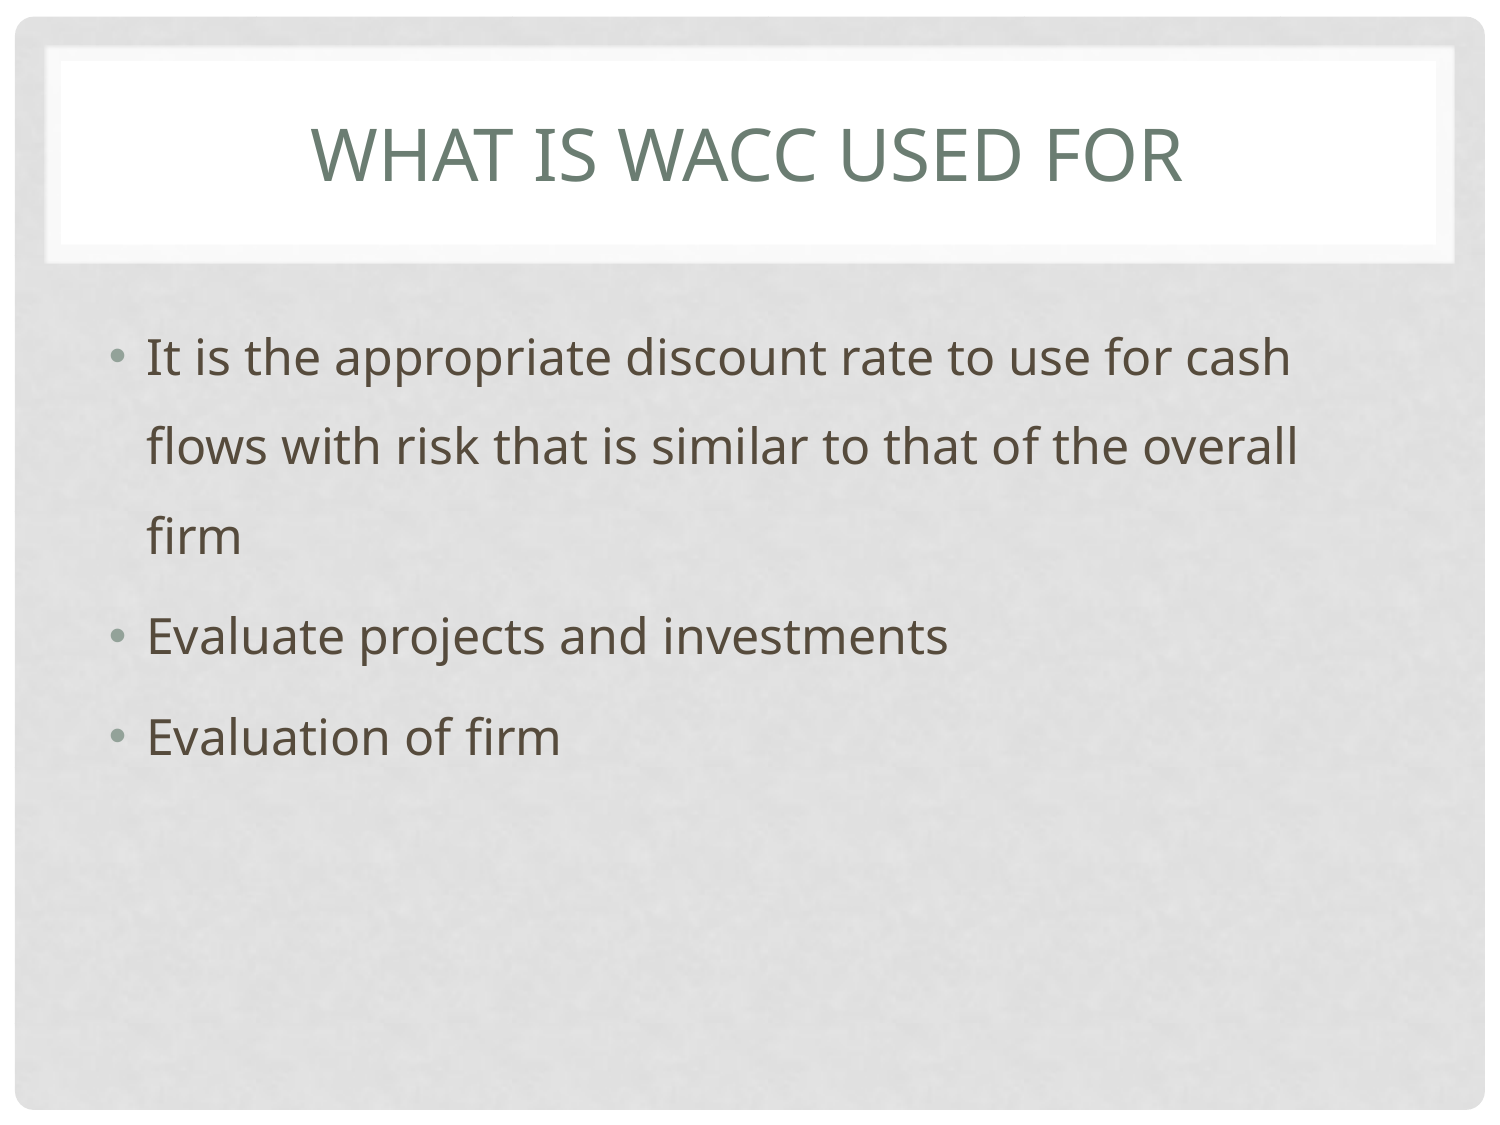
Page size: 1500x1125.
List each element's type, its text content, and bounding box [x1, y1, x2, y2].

title What is WACC used for [69, 66, 1425, 238]
list It is the appropriate discount rate to use for cash flows with risk that is similar to that of the overall firm Evaluate projects and investments Evaluation of firm [75, 287, 1425, 1005]
